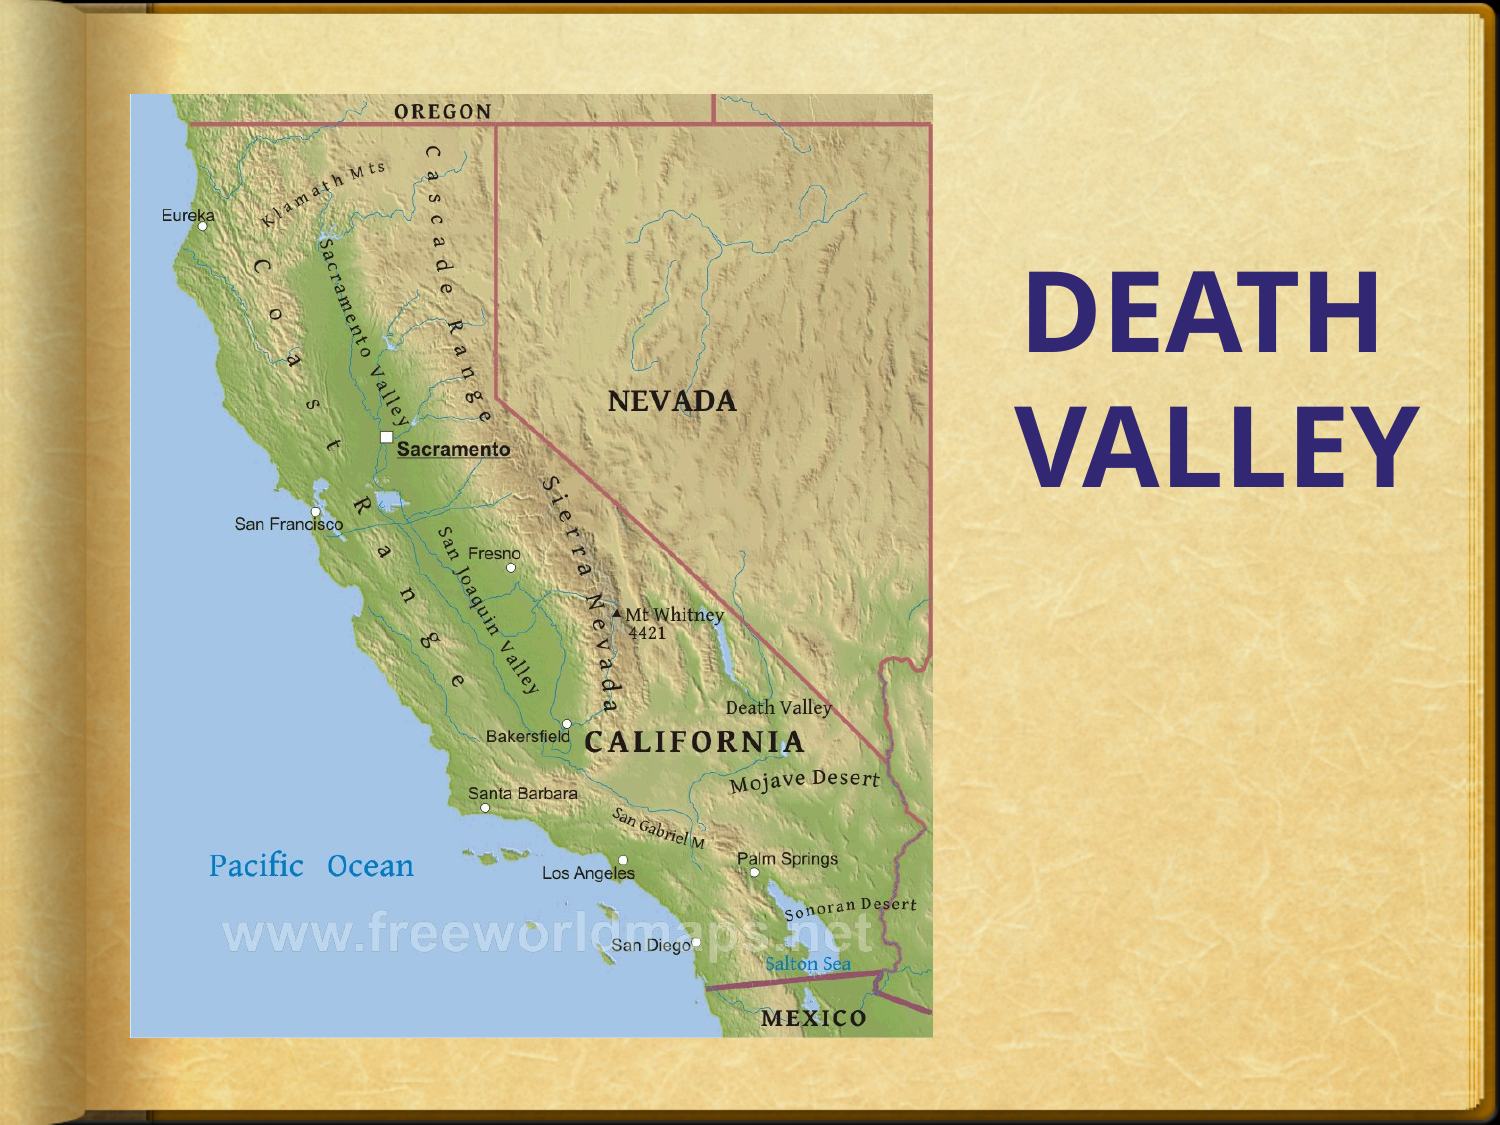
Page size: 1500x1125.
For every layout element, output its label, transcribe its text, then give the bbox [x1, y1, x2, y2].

text_box Death Valley [977, 232, 1459, 518]
picture [0, 0, 1500, 1125]
